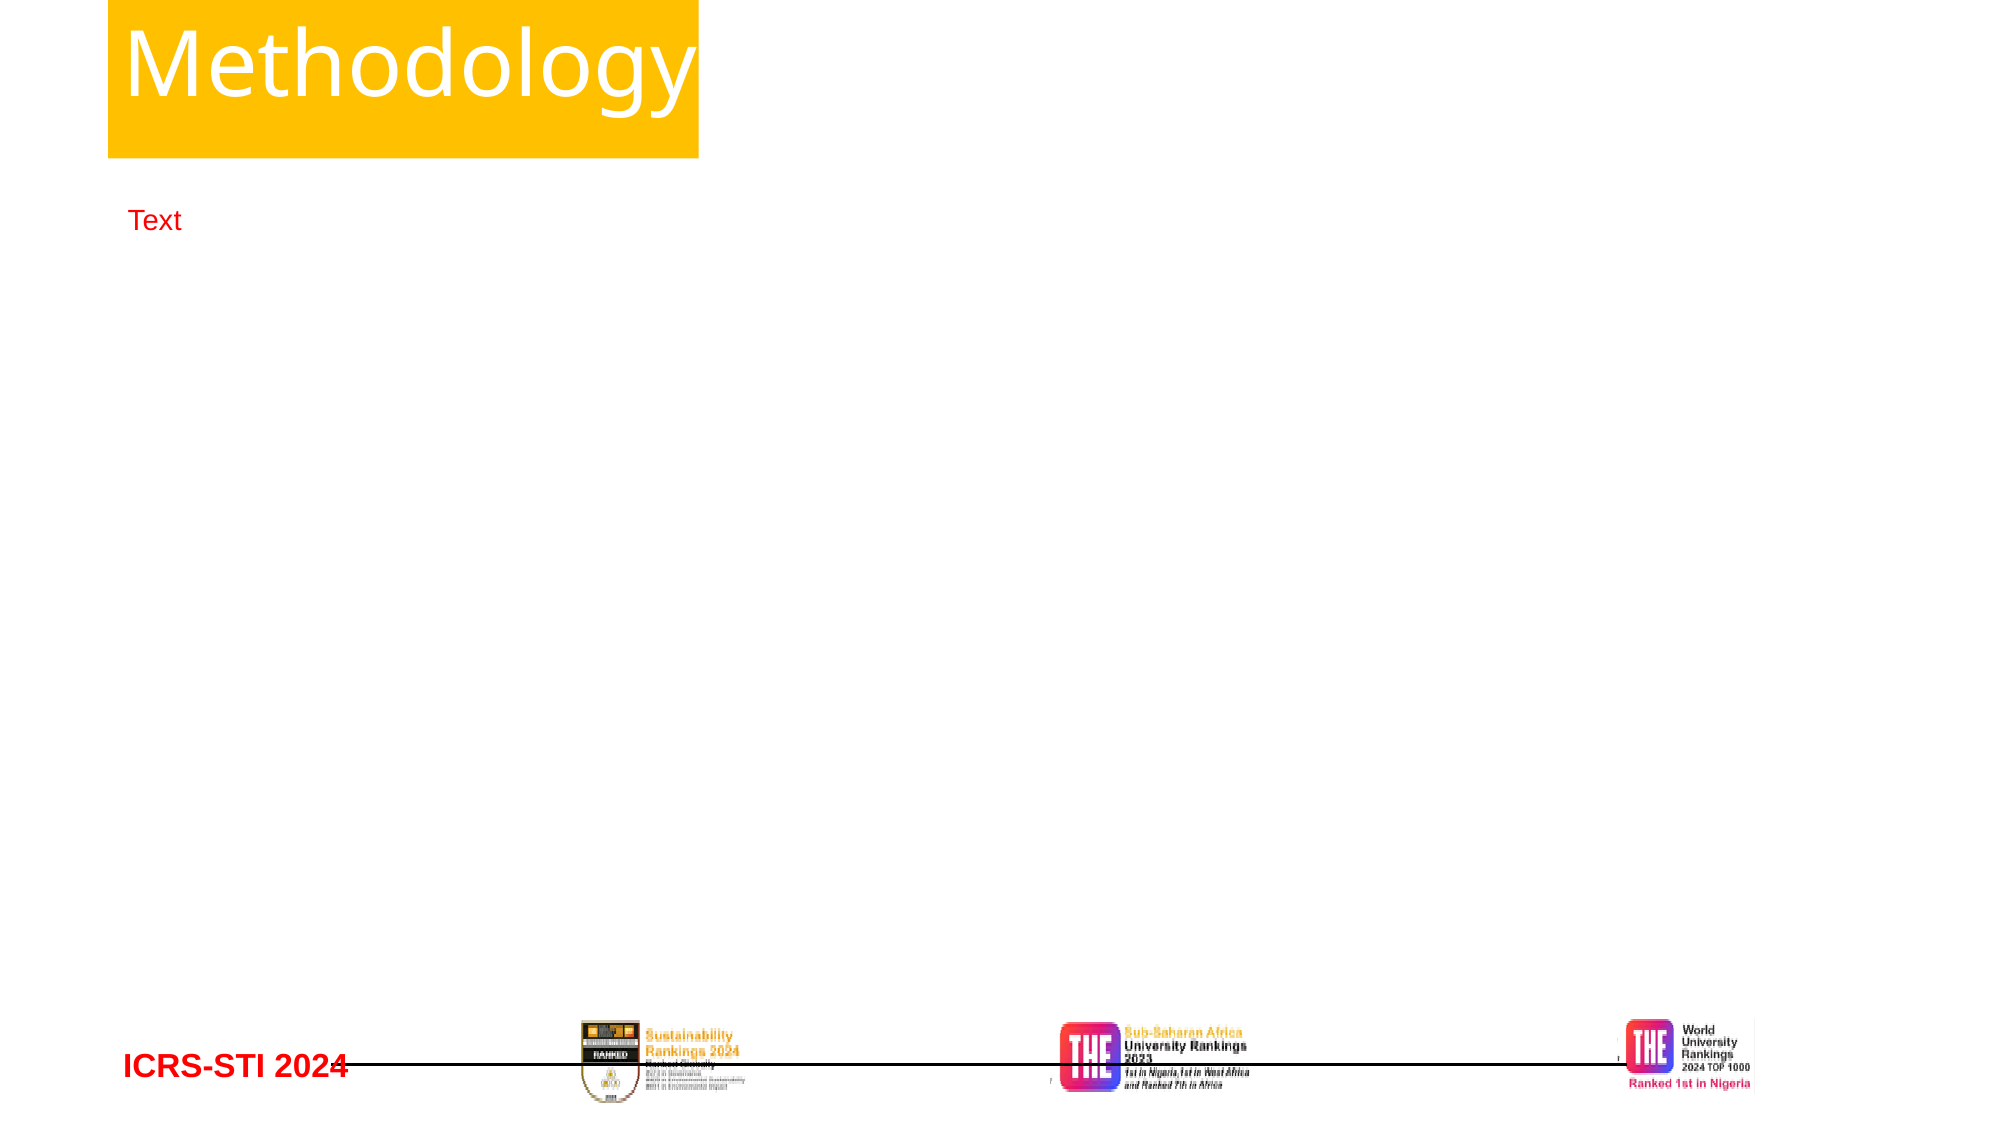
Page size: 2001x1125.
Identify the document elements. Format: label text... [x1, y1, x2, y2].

picture [1050, 1021, 1254, 1063]
picture [572, 1019, 751, 1063]
picture [1050, 1066, 1254, 1101]
footer ICRS-STI 2024 [108, 1037, 686, 1098]
picture [1617, 1019, 1755, 1094]
list Text [112, 193, 1839, 966]
picture [572, 1066, 751, 1103]
text_box Methodology [108, 18, 731, 126]
